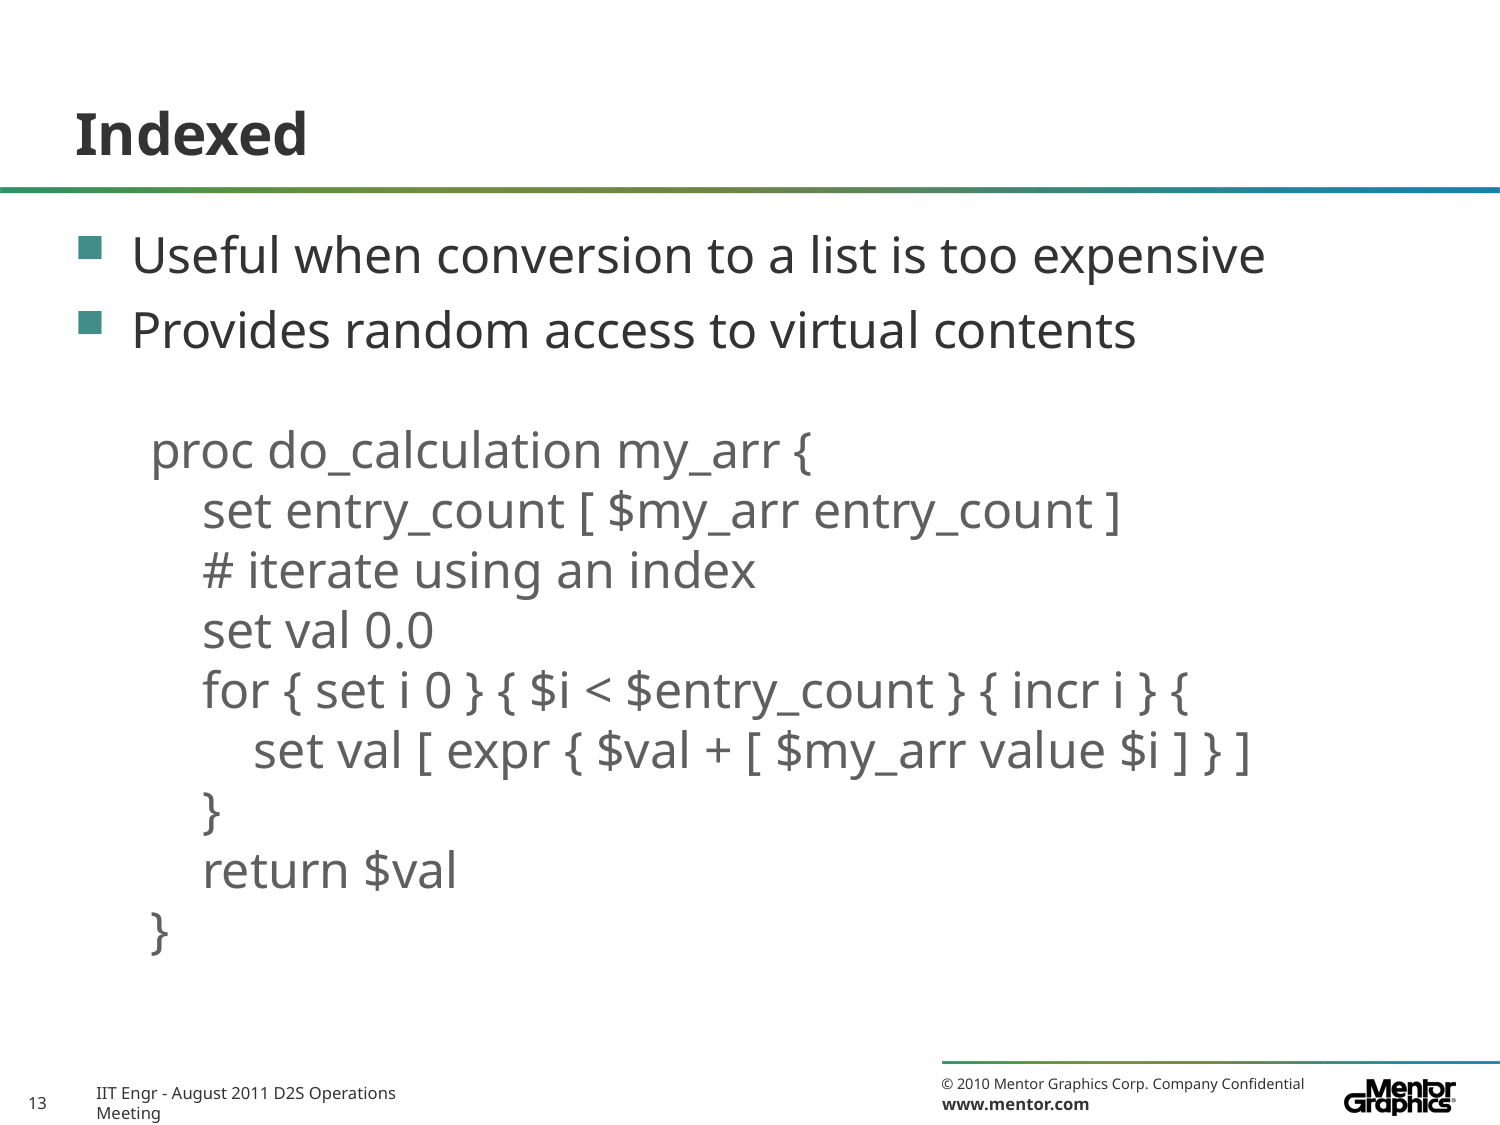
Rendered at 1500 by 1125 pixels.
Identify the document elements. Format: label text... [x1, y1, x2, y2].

list Useful when conversion to a list is too expensive Provides random access to virtual contents proc do_calculation my_arr { set entry_count [ $my_arr entry_count ] # iterate using an index set val 0.0 for { set i 0 } { $i < $entry_count } { incr i } { set val [ expr { $val + [ $my_arr value $i ] } ] } return $val } [0, 215, 1500, 1048]
picture [0, 176, 1500, 215]
picture [0, 1048, 1500, 1125]
title Indexed [0, 0, 1500, 176]
footer IIT Engr - August 2011 D2S Operations Meeting [80, 1074, 469, 1111]
